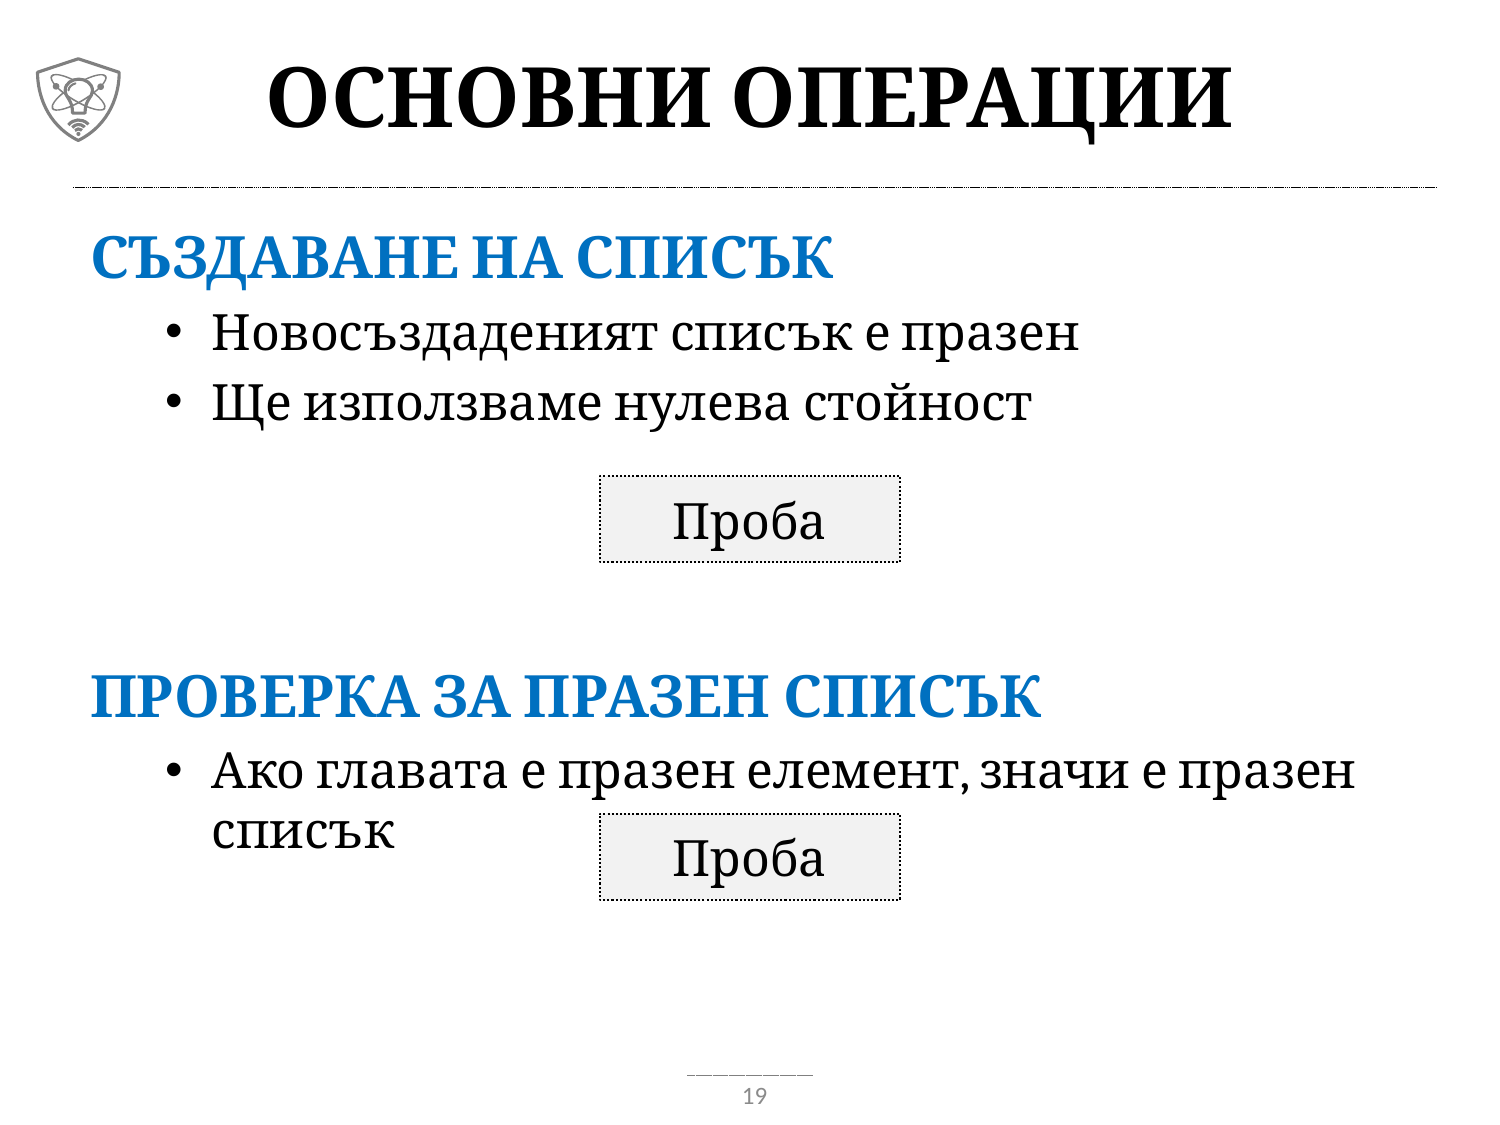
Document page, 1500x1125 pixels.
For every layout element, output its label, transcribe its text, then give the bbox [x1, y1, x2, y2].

slide_number 19 [579, 1065, 930, 1125]
title Основни операции [0, 0, 1500, 188]
list Създаване на списък Новосъздаденият списък е празен Ще използваме нулева стойност Проверка за празен списък Ако главата е празен елемент, значи е празен списък [75, 212, 1450, 1063]
text_box Проба [598, 812, 902, 902]
text_box Проба [598, 474, 902, 564]
